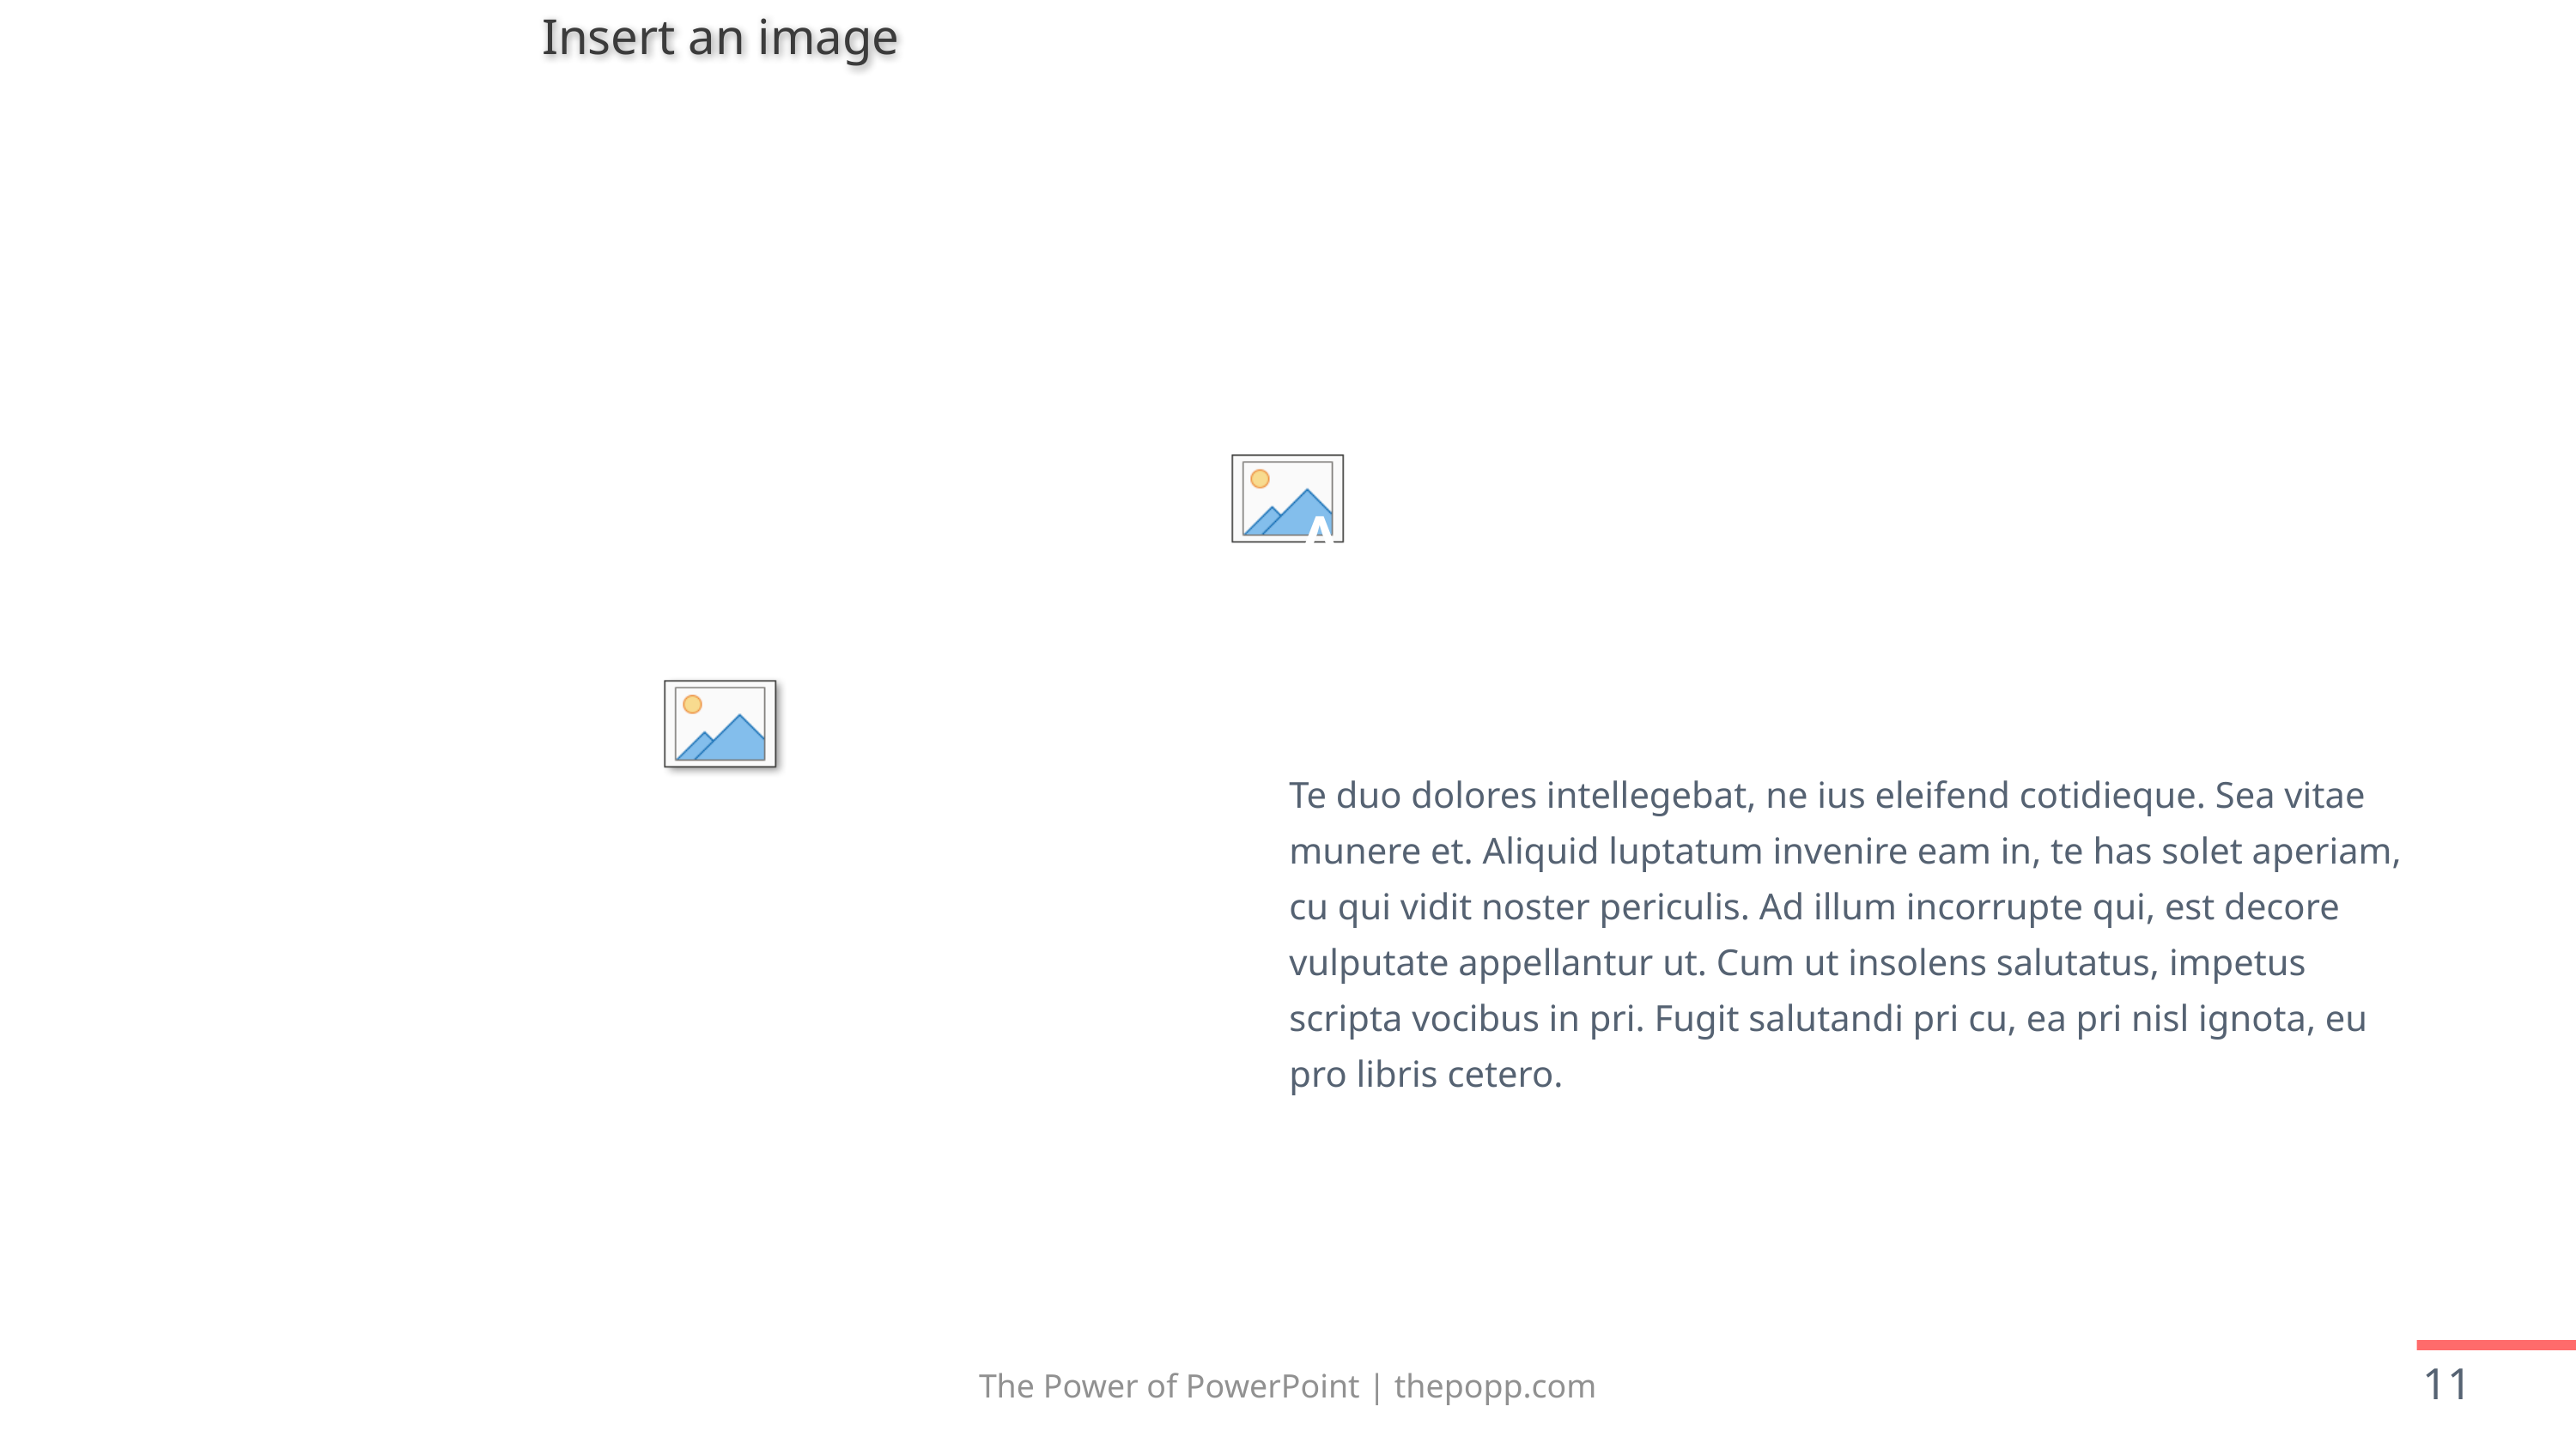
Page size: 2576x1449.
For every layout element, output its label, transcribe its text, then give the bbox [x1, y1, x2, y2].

slide_number 11 [2409, 1351, 2576, 1421]
picture [0, 0, 2576, 1449]
list Te duo dolores intellegebat, ne ius eleifend cotidieque. Sea vitae munere et. Aliquid luptatum invenire eam in, te has solet aperiam, cu qui vidit noster periculis. Ad illum incorrupte qui, est decore vulputate appellantur ut. Cum ut insolens salutatus, impetus scripta vocibus in pri. Fugit salutandi pri cu, ea pri nisl ignota, eu pro libris cetero. [1276, 998, 2427, 1159]
footer The Power of PowerPoint | thepopp.com [1249, 1349, 1723, 1427]
